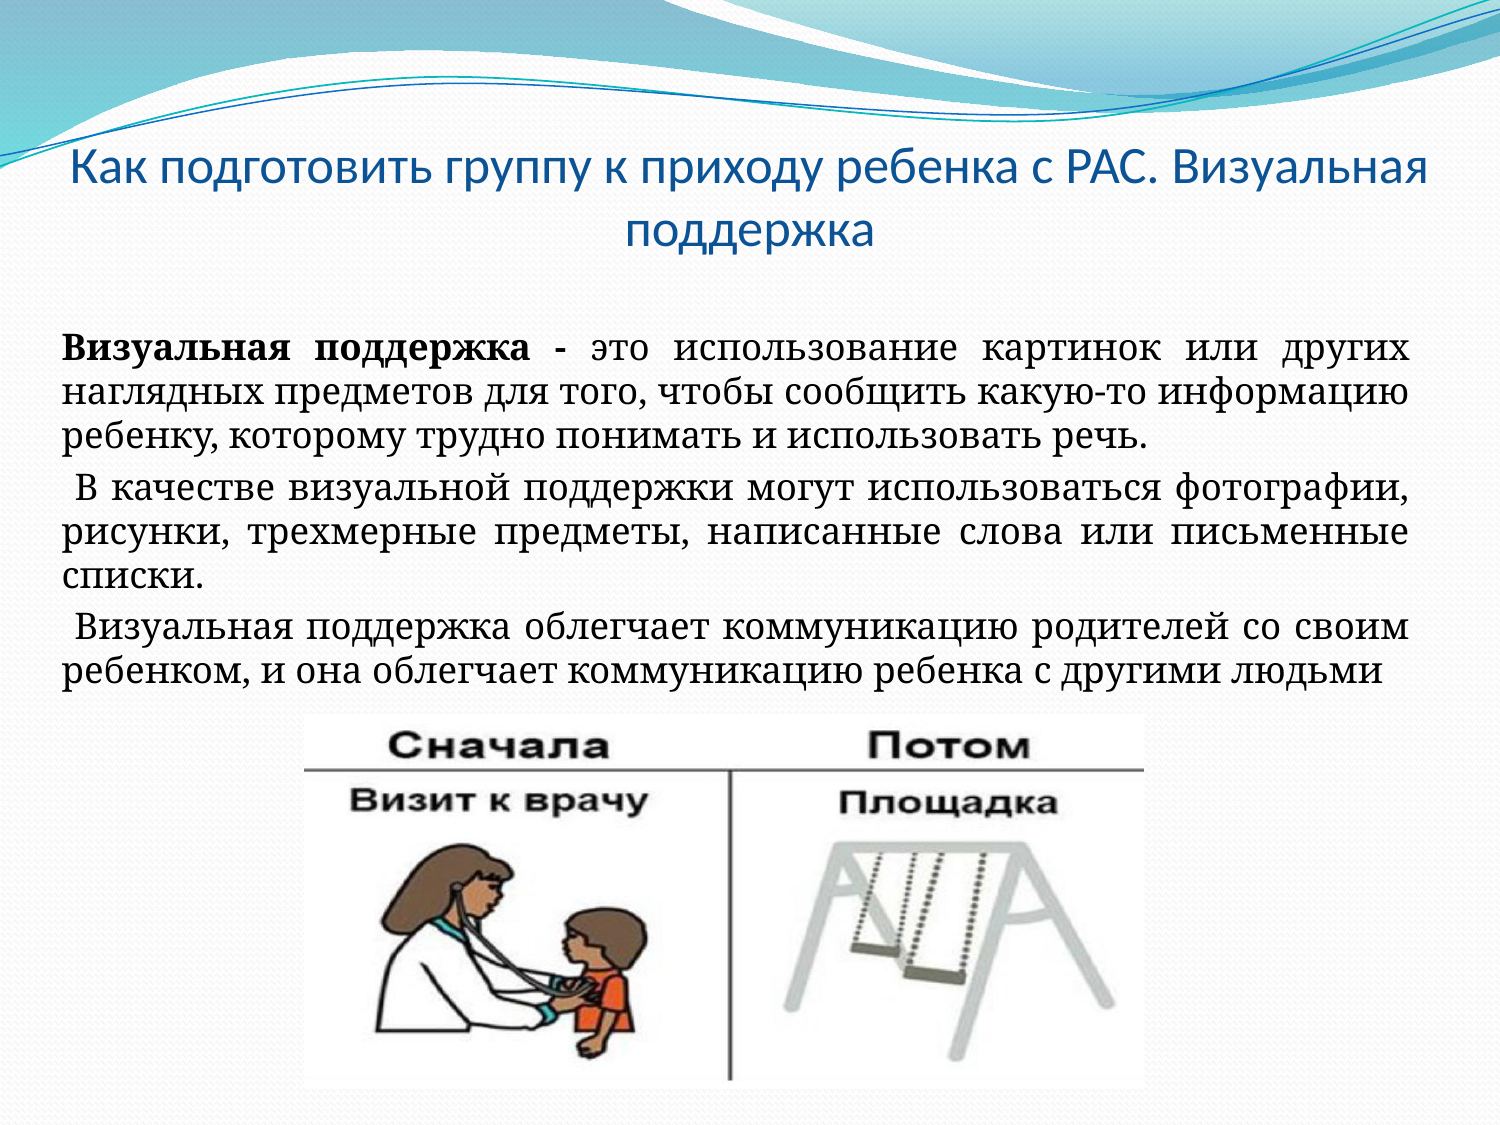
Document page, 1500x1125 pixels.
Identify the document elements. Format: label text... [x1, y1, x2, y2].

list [304, 714, 1144, 1089]
title Как подготовить группу к приходу ребенка с РАС. Визуальная поддержка [0, 122, 1500, 257]
list Визуальная поддержка - это использование картинок или других наглядных предметов для того, чтобы сообщить какую-то информацию ребенку, которому трудно понимать и использовать речь. B качестве визуальной поддержки могут использоваться фотографии, рисунки, трехмерные предметы, написанные слова или письменные списки. Визуальная поддержка облегчает коммуникацию родителей со своим ребенком, и она облегчает коммуникацию ребенка с другими людьми [58, 316, 1414, 727]
